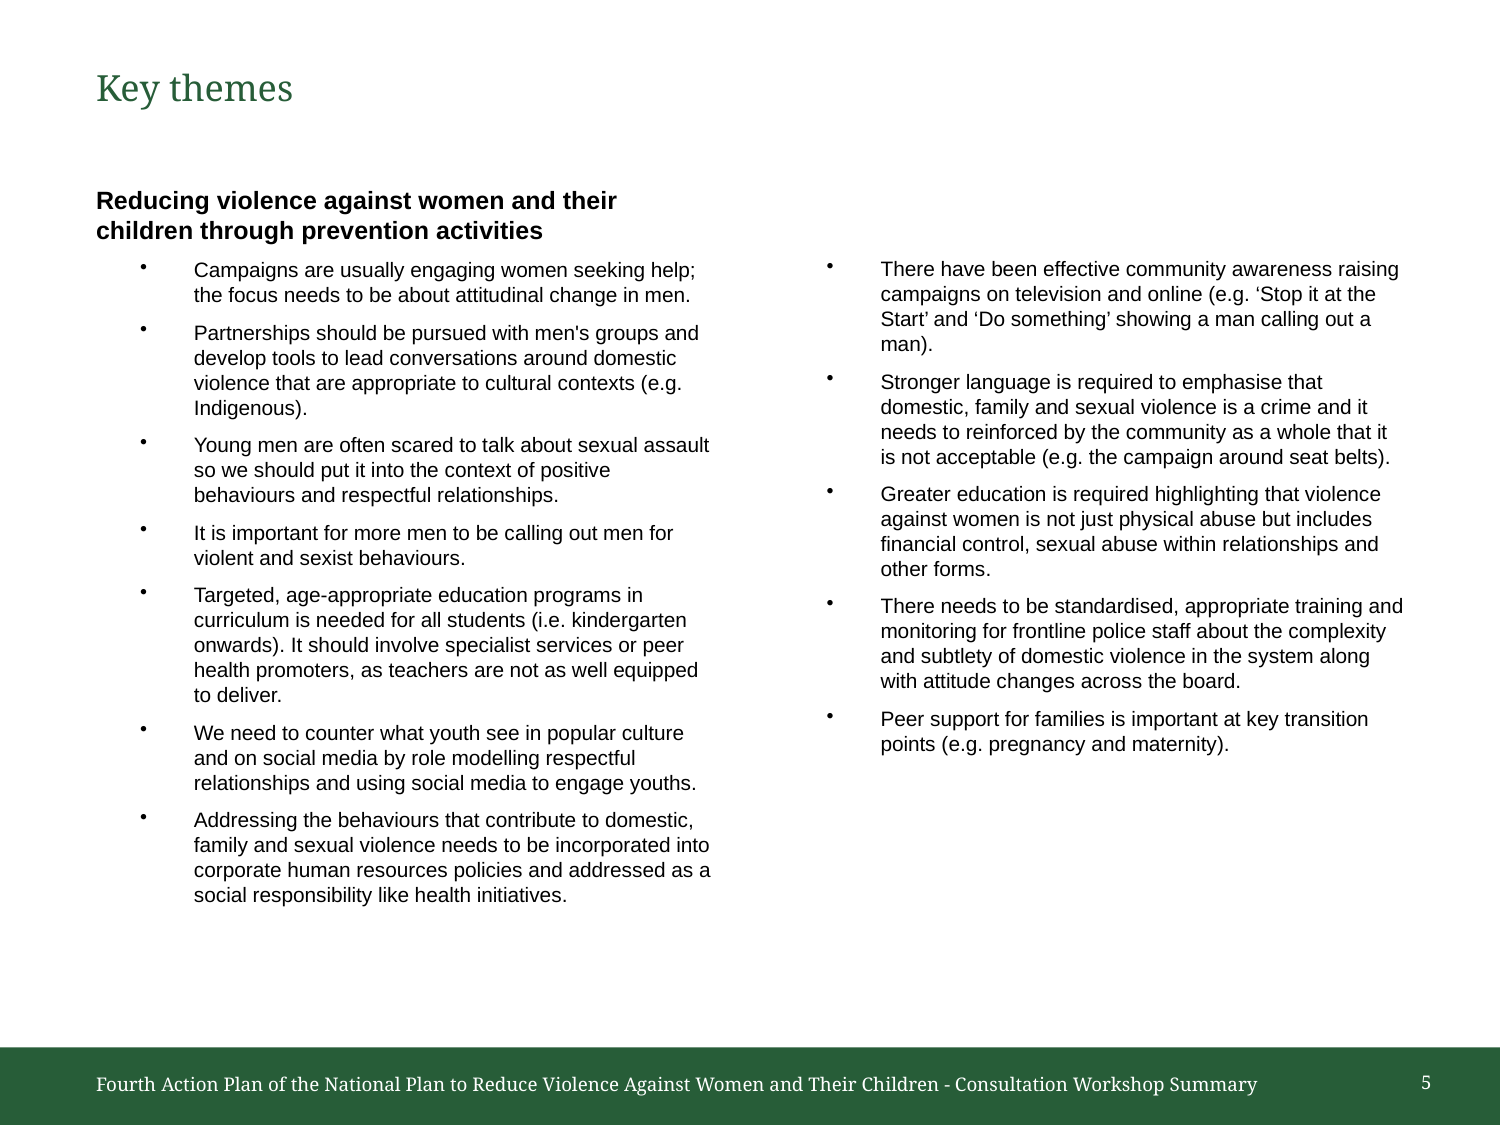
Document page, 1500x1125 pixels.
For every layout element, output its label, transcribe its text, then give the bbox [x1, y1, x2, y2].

title Key themes [95, 73, 1405, 129]
list Reducing violence against women and their children through prevention activities Campaigns are usually engaging women seeking help; the focus needs to be about attitudinal change in men. Partnerships should be pursued with men's groups and develop tools to lead conversations around domestic violence that are appropriate to cultural contexts (e.g. Indigenous). Young men are often scared to talk about sexual assault so we should put it into the context of positive behaviours and respectful relationships. It is important for more men to be calling out men for violent and sexist behaviours. Targeted, age-appropriate education programs in curriculum is needed for all students (i.e. kindergarten onwards). It should involve specialist services or peer health promoters, as teachers are not as well equipped to deliver. We need to counter what youth see in popular culture and on social media by role modelling respectful relationships and using social media to engage youths. Addressing the behaviours that contribute to domestic, family and sexual violence needs to be incorporated into corporate human resources policies and addressed as a social responsibility like health initiatives. [95, 184, 718, 1006]
list There have been effective community awareness raising campaigns on television and online (e.g. ‘Stop it at the Start’ and ‘Do something’ showing a man calling out a man). Stronger language is required to emphasise that domestic, family and sexual violence is a crime and it needs to reinforced by the community as a whole that it is not acceptable (e.g. the campaign around seat belts). Greater education is required highlighting that violence against women is not just physical abuse but includes financial control, sexual abuse within relationships and other forms. There needs to be standardised, appropriate training and monitoring for frontline police staff about the complexity and subtlety of domestic violence in the system along with attitude changes across the board. Peer support for families is important at key transition points (e.g. pregnancy and maternity). [782, 255, 1405, 1006]
slide_number 5 [1409, 1072, 1433, 1095]
text_box Fourth Action Plan of the National Plan to Reduce Violence Against Women and Their Children - Consultation Workshop Summary [96, 1072, 1282, 1095]
